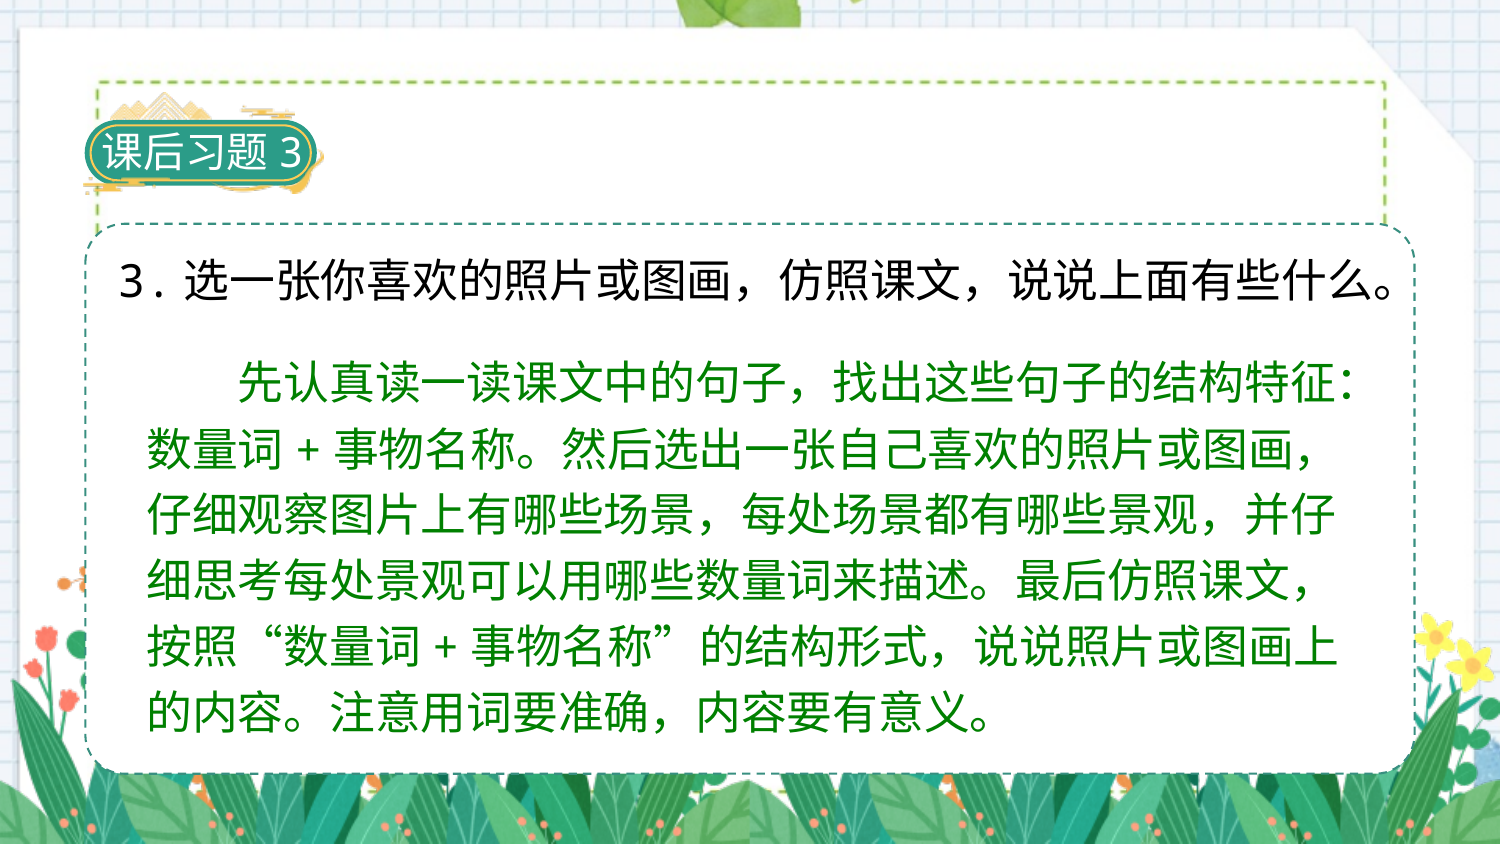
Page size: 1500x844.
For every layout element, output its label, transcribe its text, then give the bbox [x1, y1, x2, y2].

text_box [83, 92, 324, 195]
text_box 3.选一张你喜欢的照片或图画，仿照课文，说说上面有些什么。 [110, 243, 1420, 314]
picture [0, 0, 1500, 844]
text_box [84, 222, 1416, 566]
text_box 先认真读一读课文中的句子，找出这些句子的结构特征：数量词+事物名称。然后选出一张自己喜欢的照片或图画，仔细观察图片上有哪些场景，每处场景都有哪些景观，并仔细思考每处景观可以用哪些数量词来描述。最后仿照课文，按照“数量词+事物名称”的结构形式，说说照片或图画上的内容。注意用词要准确，内容要有意义。 [131, 335, 1369, 566]
